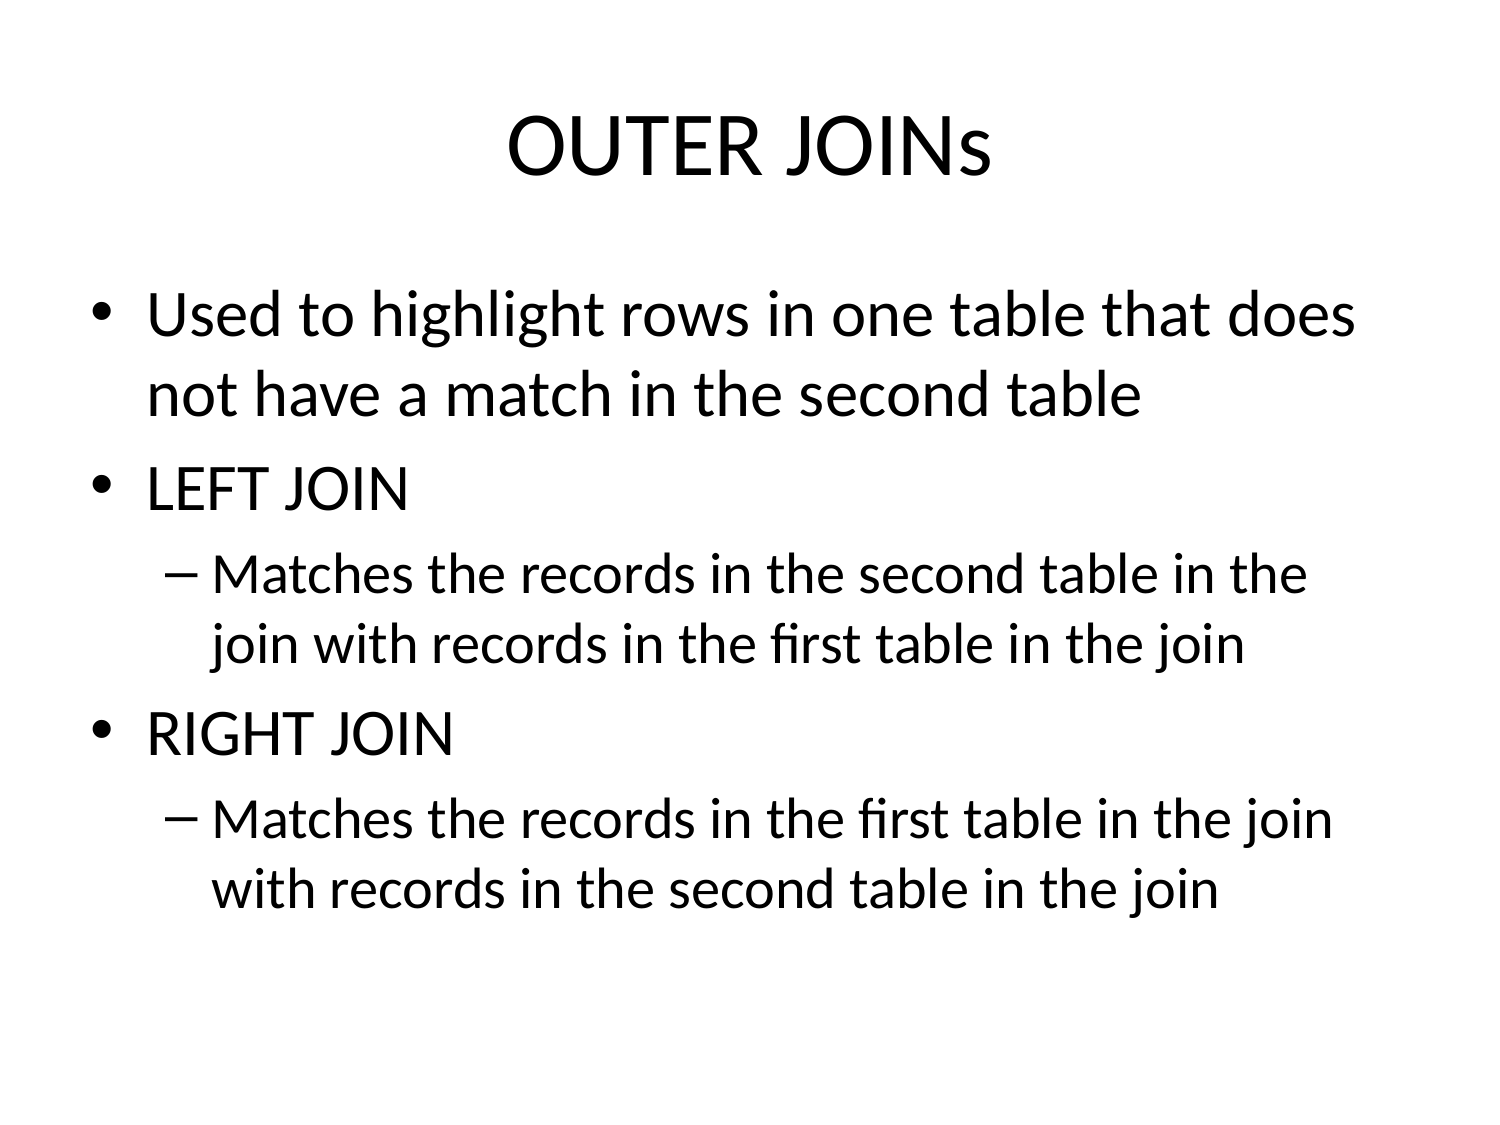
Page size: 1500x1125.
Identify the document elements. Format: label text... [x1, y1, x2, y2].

list Used to highlight rows in one table that does not have a match in the second table LEFT JOIN Matches the records in the second table in the join with records in the first table in the join RIGHT JOIN Matches the records in the first table in the join with records in the second table in the join [75, 262, 1425, 1005]
title OUTER JOINs [75, 45, 1425, 233]
